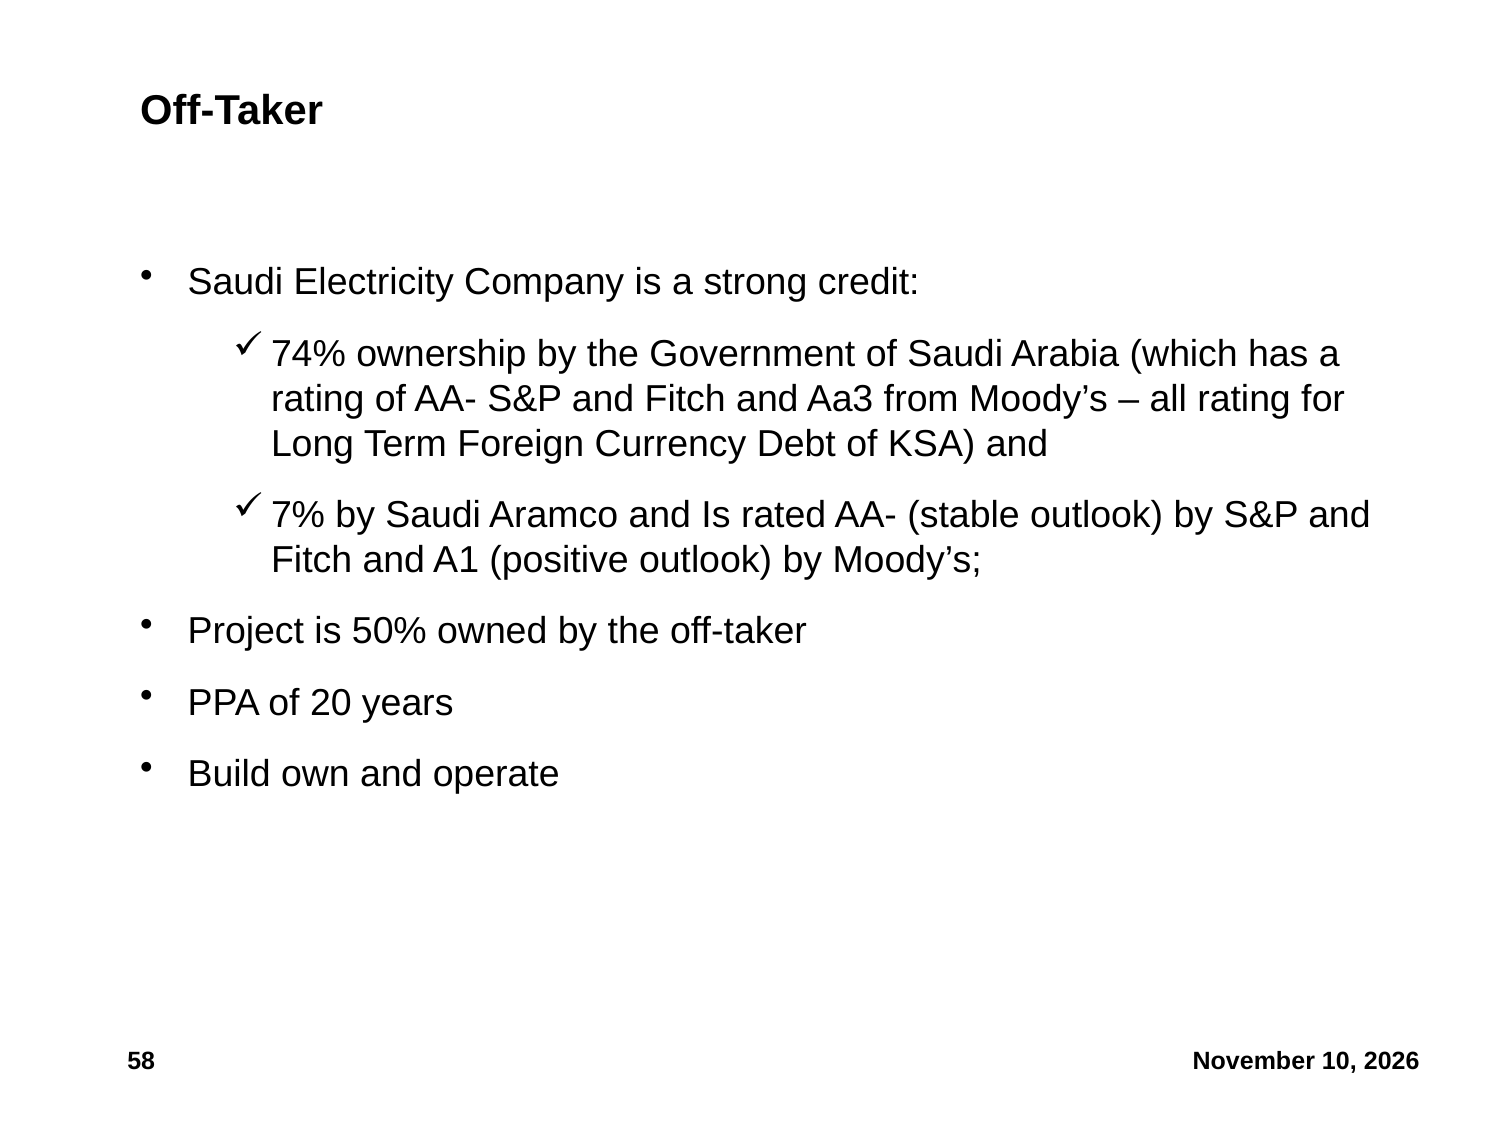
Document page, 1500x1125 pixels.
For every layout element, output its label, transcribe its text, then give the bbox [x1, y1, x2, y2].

title Off-Taker [124, 74, 1376, 226]
list Saudi Electricity Company is a strong credit: 74% ownership by the Government of Saudi Arabia (which has a rating of AA- S&P and Fitch and Aa3 from Moody’s – all rating for Long Term Foreign Currency Debt of KSA) and 7% by Saudi Aramco and Is rated AA- (stable outlook) by S&P and Fitch and A1 (positive outlook) by Moody’s; Project is 50% owned by the off-taker PPA of 20 years Build own and operate [124, 249, 1413, 1001]
